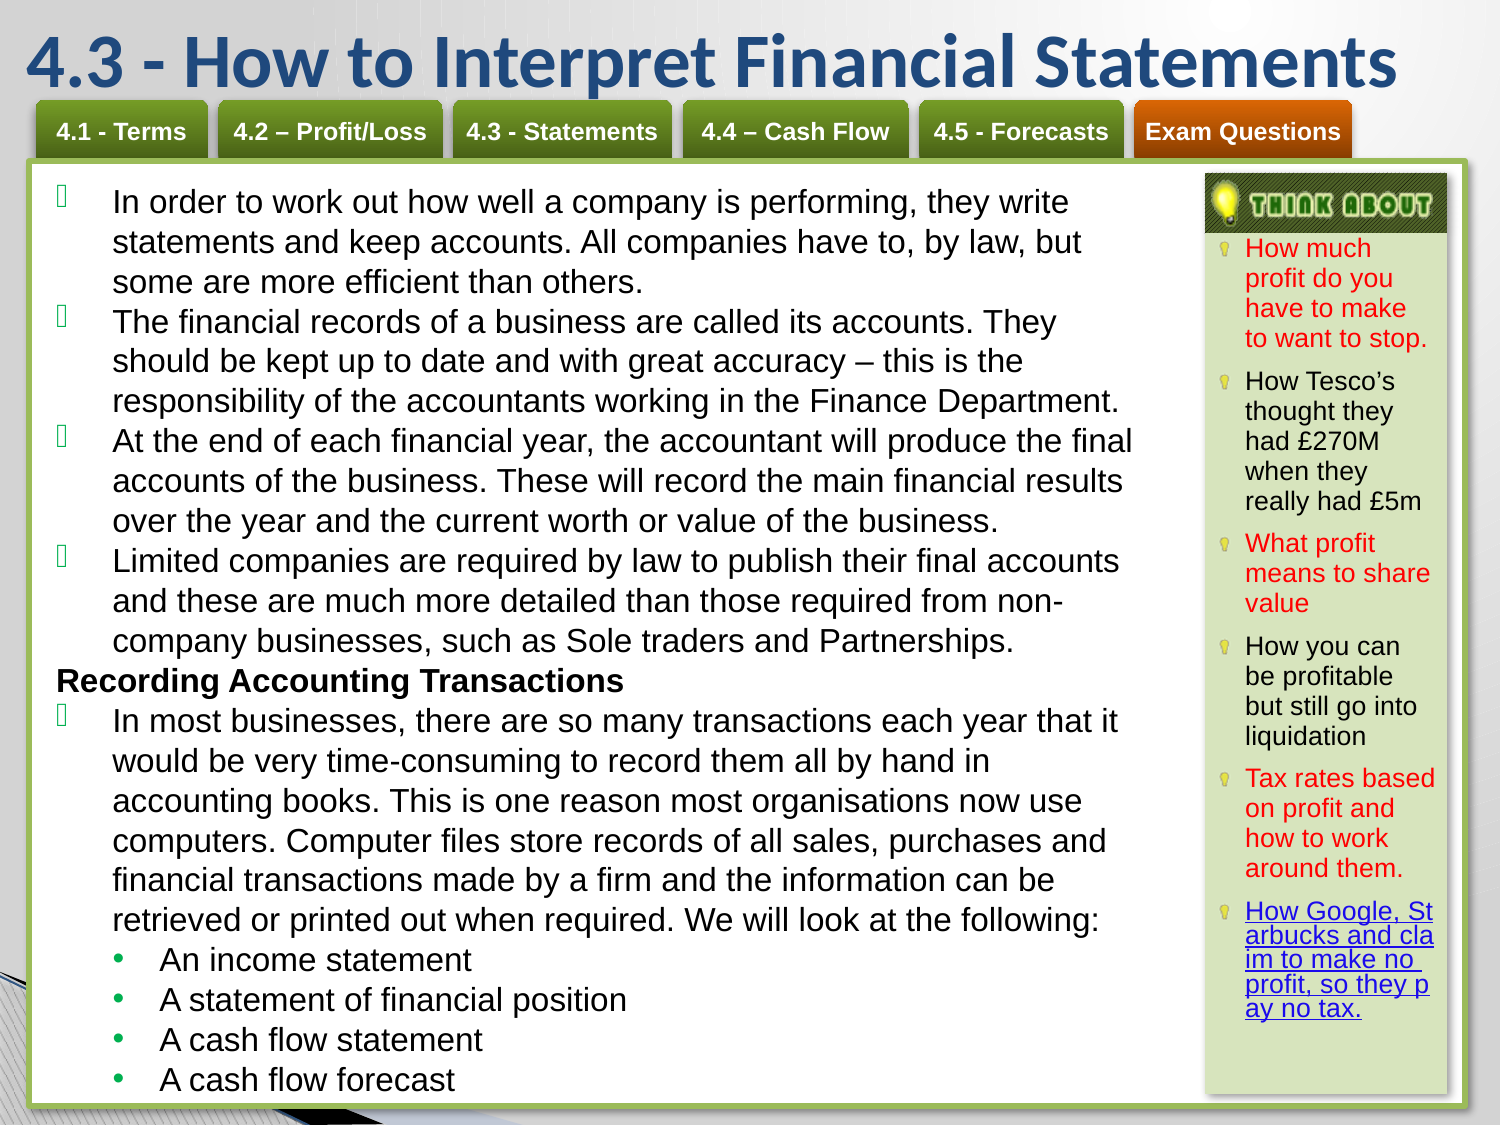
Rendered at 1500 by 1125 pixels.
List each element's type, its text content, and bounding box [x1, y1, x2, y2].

picture [1216, 371, 1232, 391]
picture [1216, 238, 1232, 258]
text_box In order to work out how well a company is performing, they write statements and keep accounts. All companies have to, by law, but some are more efficient than others. The financial records of a business are called its accounts. They should be kept up to date and with great accuracy – this is the responsibility of the accountants working in the Finance Department. At the end of each financial year, the accountant will produce the final accounts of the business. These will record the main financial results over the year and the current worth or value of the business. Limited companies are required by law to publish their final accounts and these are much more detailed than those required from non-company businesses, such as Sole traders and Partnerships. Recording Accounting Transactions In most businesses, there are so many transactions each year that it would be very time-consuming to record them all by hand in accounting books. This is one reason most organisations now use computers. Computer files store records of all sales, purchases and financial transactions made by a firm and the information can be retrieved or printed out when required. We will look at the following: An income statement A statement of financial position A cash flow statement A cash flow forecast 4.3 To include description of components in financial statements and analysis of data. A cash flow statement is a record of actual cash inflows and outflows, whereas a cash flow forecast is a prediction. Interpretation of statement of financial position would be limited to a comparison between different time periods To include recommendations for future success. [41, 172, 1176, 1125]
title 4.3 - How to Interpret Financial Statements [11, 11, 1465, 102]
picture [1216, 769, 1232, 788]
picture [1216, 901, 1232, 921]
picture [1216, 534, 1232, 553]
picture [1216, 636, 1232, 656]
table_cell How much profit do you have to make to want to stop. How Tesco’s thought they had £270M when they really had £5m What profit means to share value How you can be profitable but still go into liquidation Tax rates based on profit and how to work around them. How Google, Starbucks and claim to make no profit, so they pay no tax. [1205, 233, 1447, 1094]
table_header [1205, 173, 1447, 233]
picture [1210, 177, 1436, 232]
